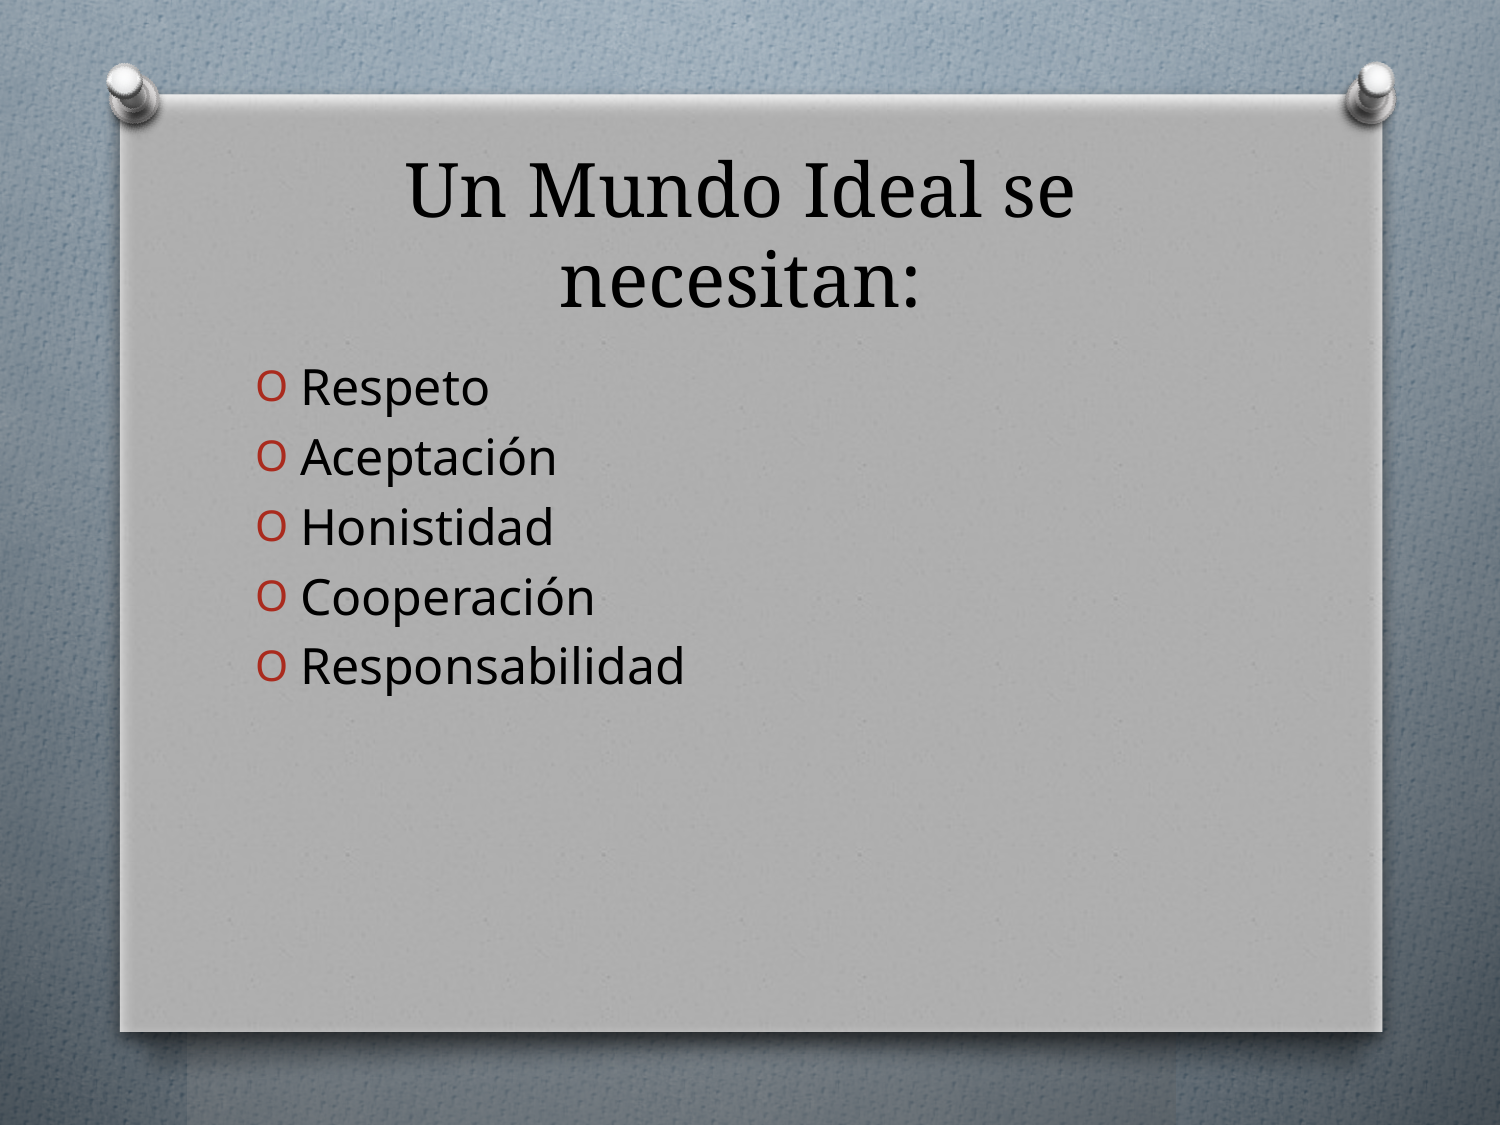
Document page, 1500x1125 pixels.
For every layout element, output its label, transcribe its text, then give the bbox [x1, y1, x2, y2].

picture [1317, 35, 1439, 156]
list Respeto Aceptación Honistidad Cooperación Responsabilidad [240, 347, 1257, 939]
title Un Mundo Ideal se necesitan: [179, 134, 1323, 332]
picture [75, 29, 198, 153]
